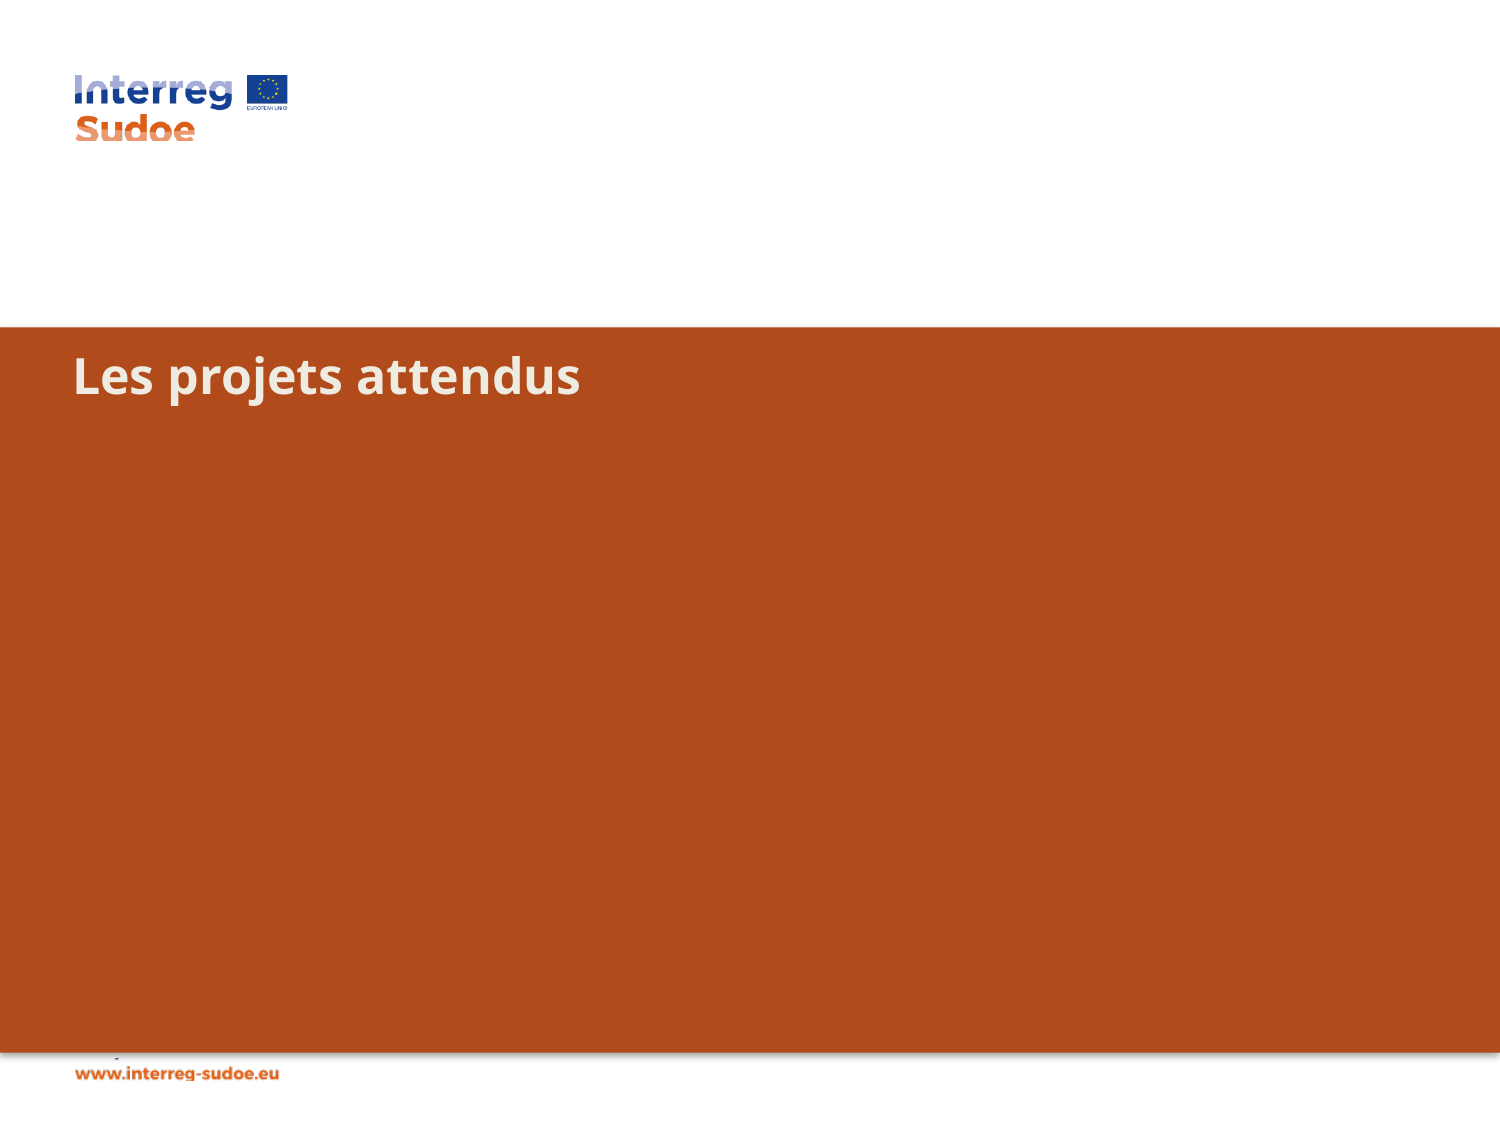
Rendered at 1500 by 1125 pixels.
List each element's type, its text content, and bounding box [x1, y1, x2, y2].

title Les projets attendus [57, 336, 1006, 560]
